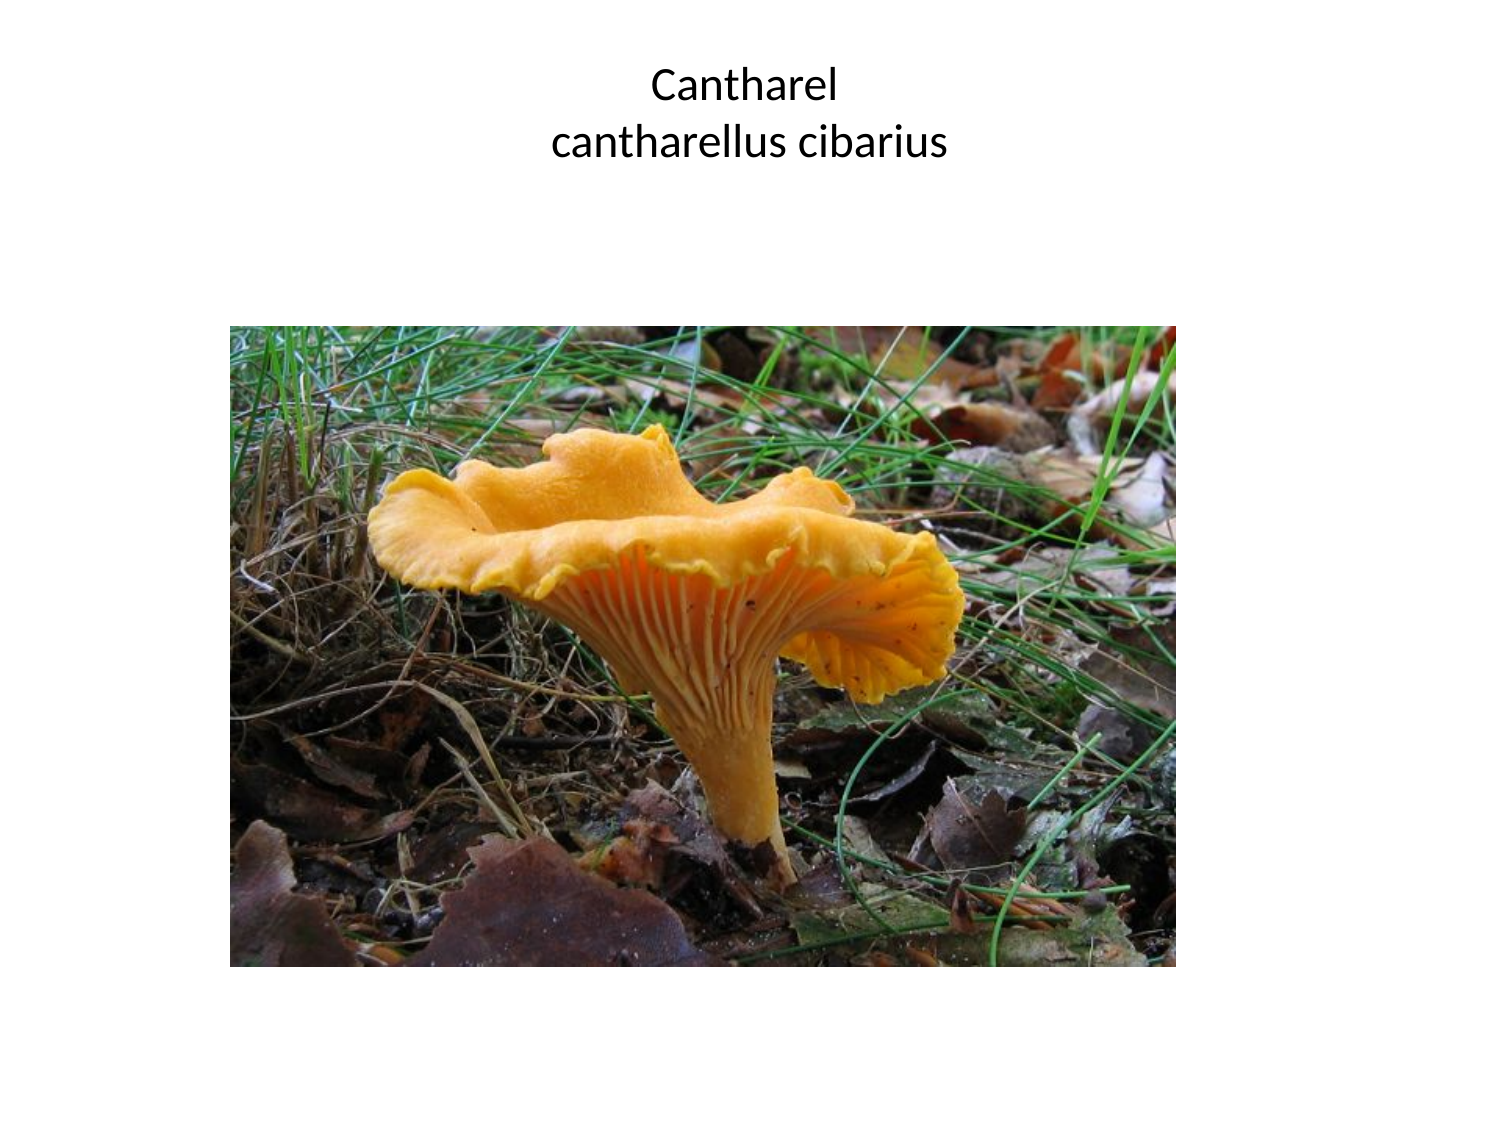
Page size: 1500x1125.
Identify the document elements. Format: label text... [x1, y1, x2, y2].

picture [229, 325, 1176, 968]
title Cantharel cantharellus cibarius [75, 45, 1425, 233]
